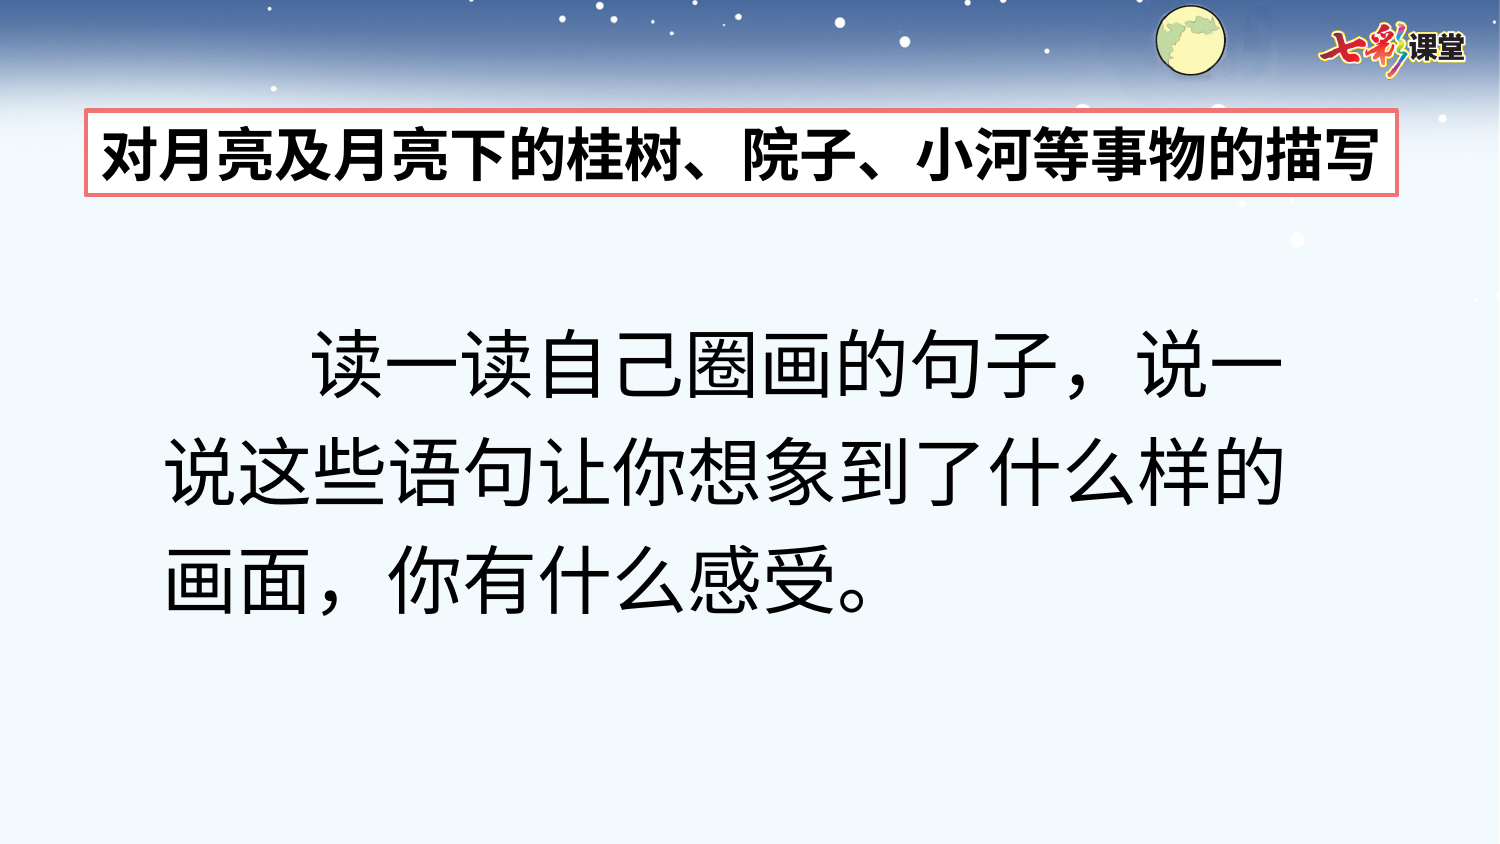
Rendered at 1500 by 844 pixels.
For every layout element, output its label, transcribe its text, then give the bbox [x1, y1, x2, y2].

picture [0, 0, 1500, 844]
text_box 对月亮及月亮下的桂树、院子、小河等事物的描写 [84, 108, 1399, 197]
text_box 读一读自己圈画的句子，说一说这些语句让你想象到了什么样的画面，你有什么感受。 [147, 291, 1356, 631]
